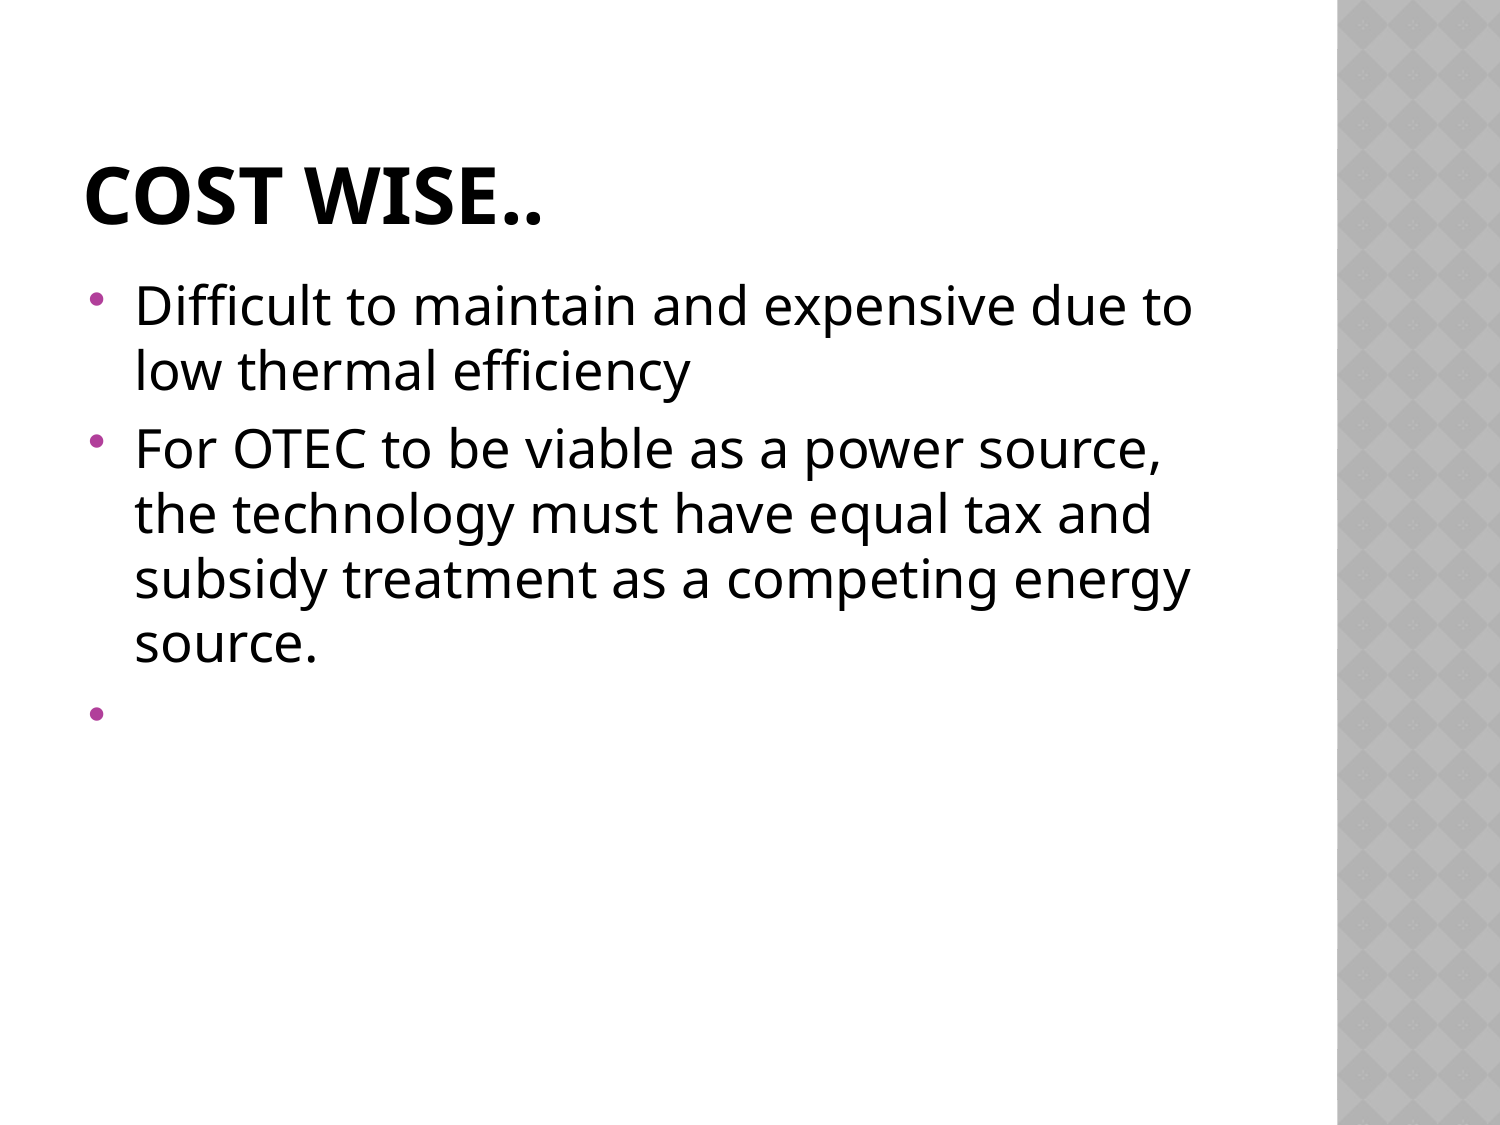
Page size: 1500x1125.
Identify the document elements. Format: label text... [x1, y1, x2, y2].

title Cost wise.. [75, 52, 1263, 240]
list Difficult to maintain and expensive due to low thermal efficiency For OTEC to be viable as a power source, the technology must have equal tax and subsidy treatment as a competing energy source. [74, 263, 1263, 1060]
